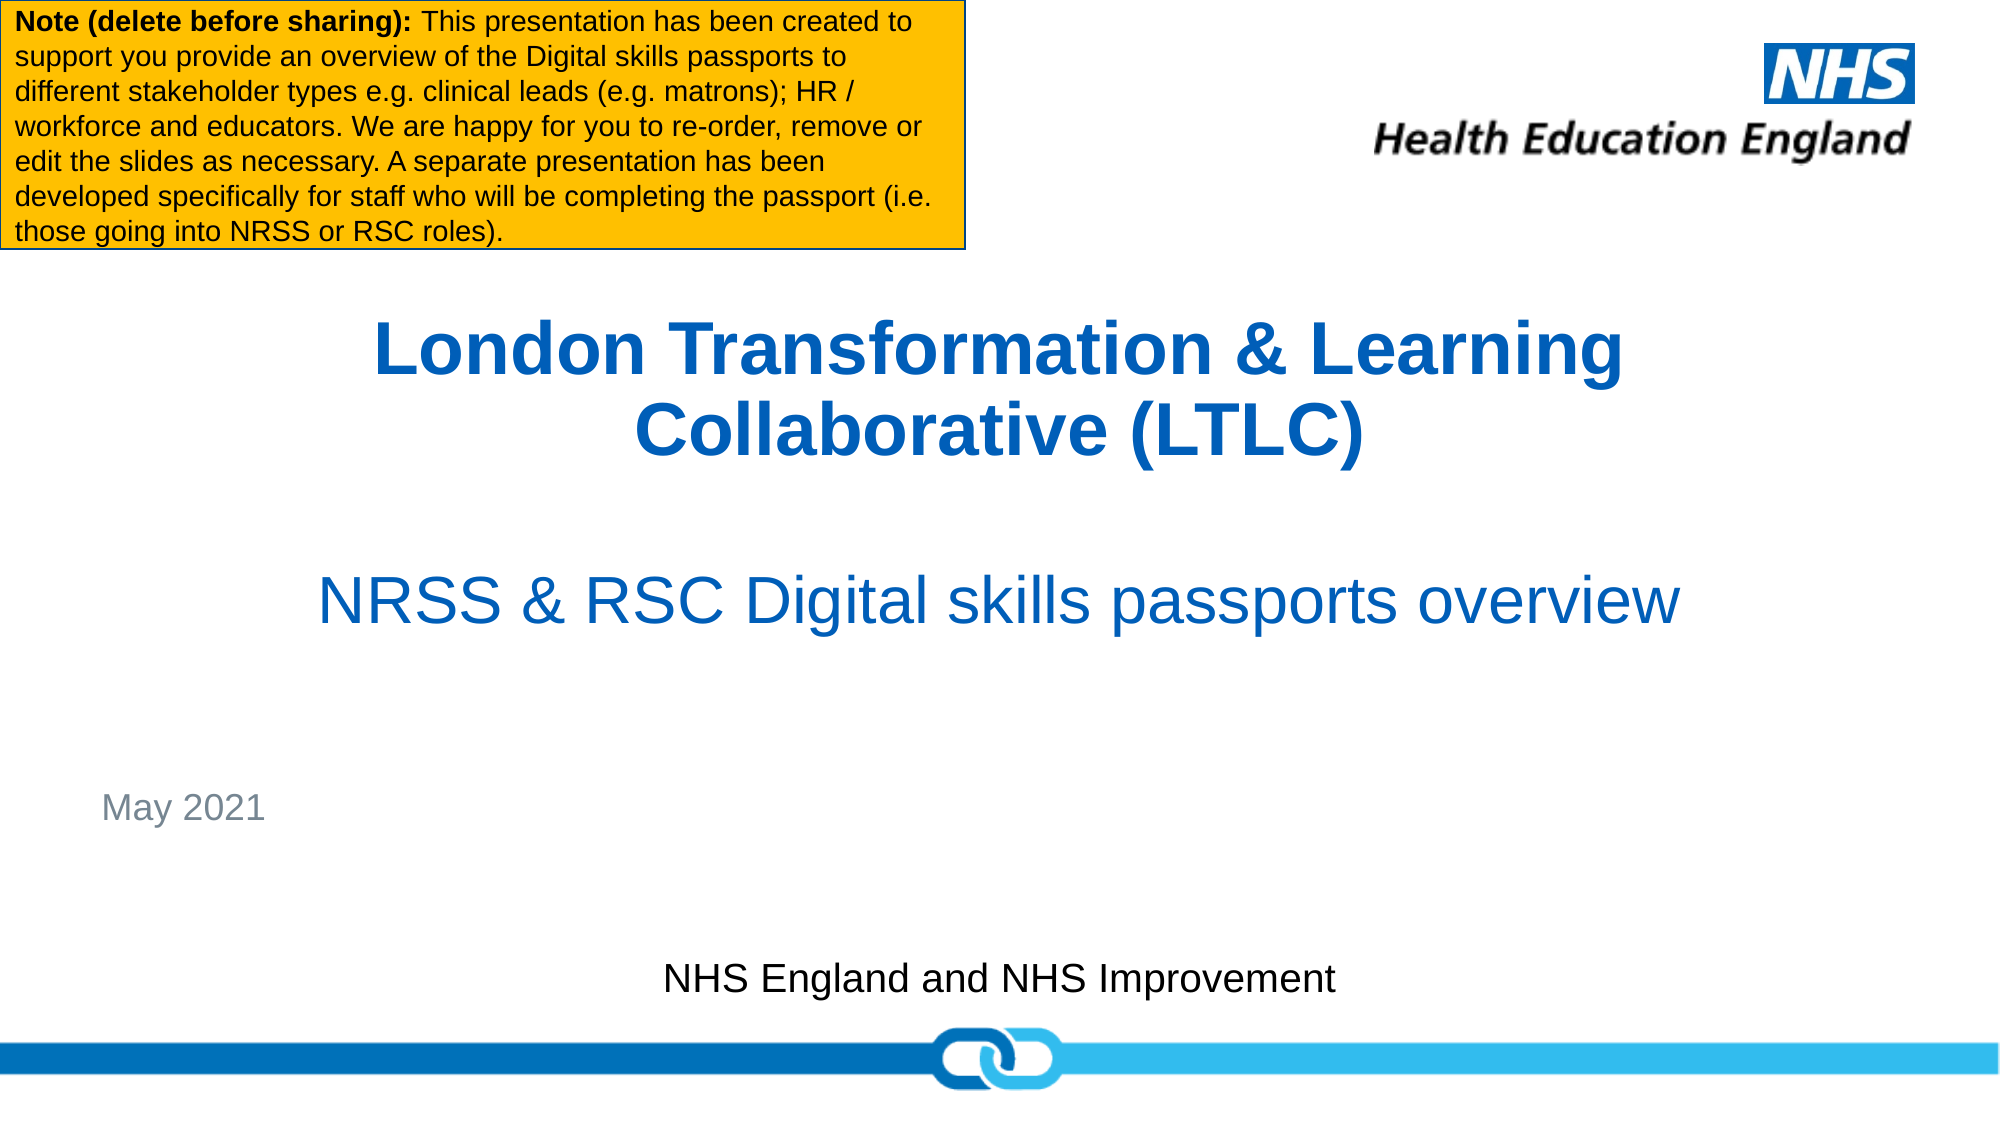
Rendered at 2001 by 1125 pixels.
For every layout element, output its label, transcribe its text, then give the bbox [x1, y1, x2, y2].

subtitle May 2021 [86, 766, 1914, 844]
picture [0, 1027, 2000, 1091]
title London Transformation & Learning Collaborative (LTLC) NRSS & RSC Digital skills passports overview [136, 280, 1864, 667]
picture [1374, 43, 1915, 166]
text_box Note (delete before sharing): This presentation has been created to support you provide an overview of the Digital skills passports to different stakeholder types e.g. clinical leads (e.g. matrons); HR / workforce and educators. We are happy for you to re-order, remove or edit the slides as necessary. A separate presentation has been developed specifically for staff who will be completing the passport (i.e. those going into NRSS or RSC roles). [0, 0, 966, 250]
